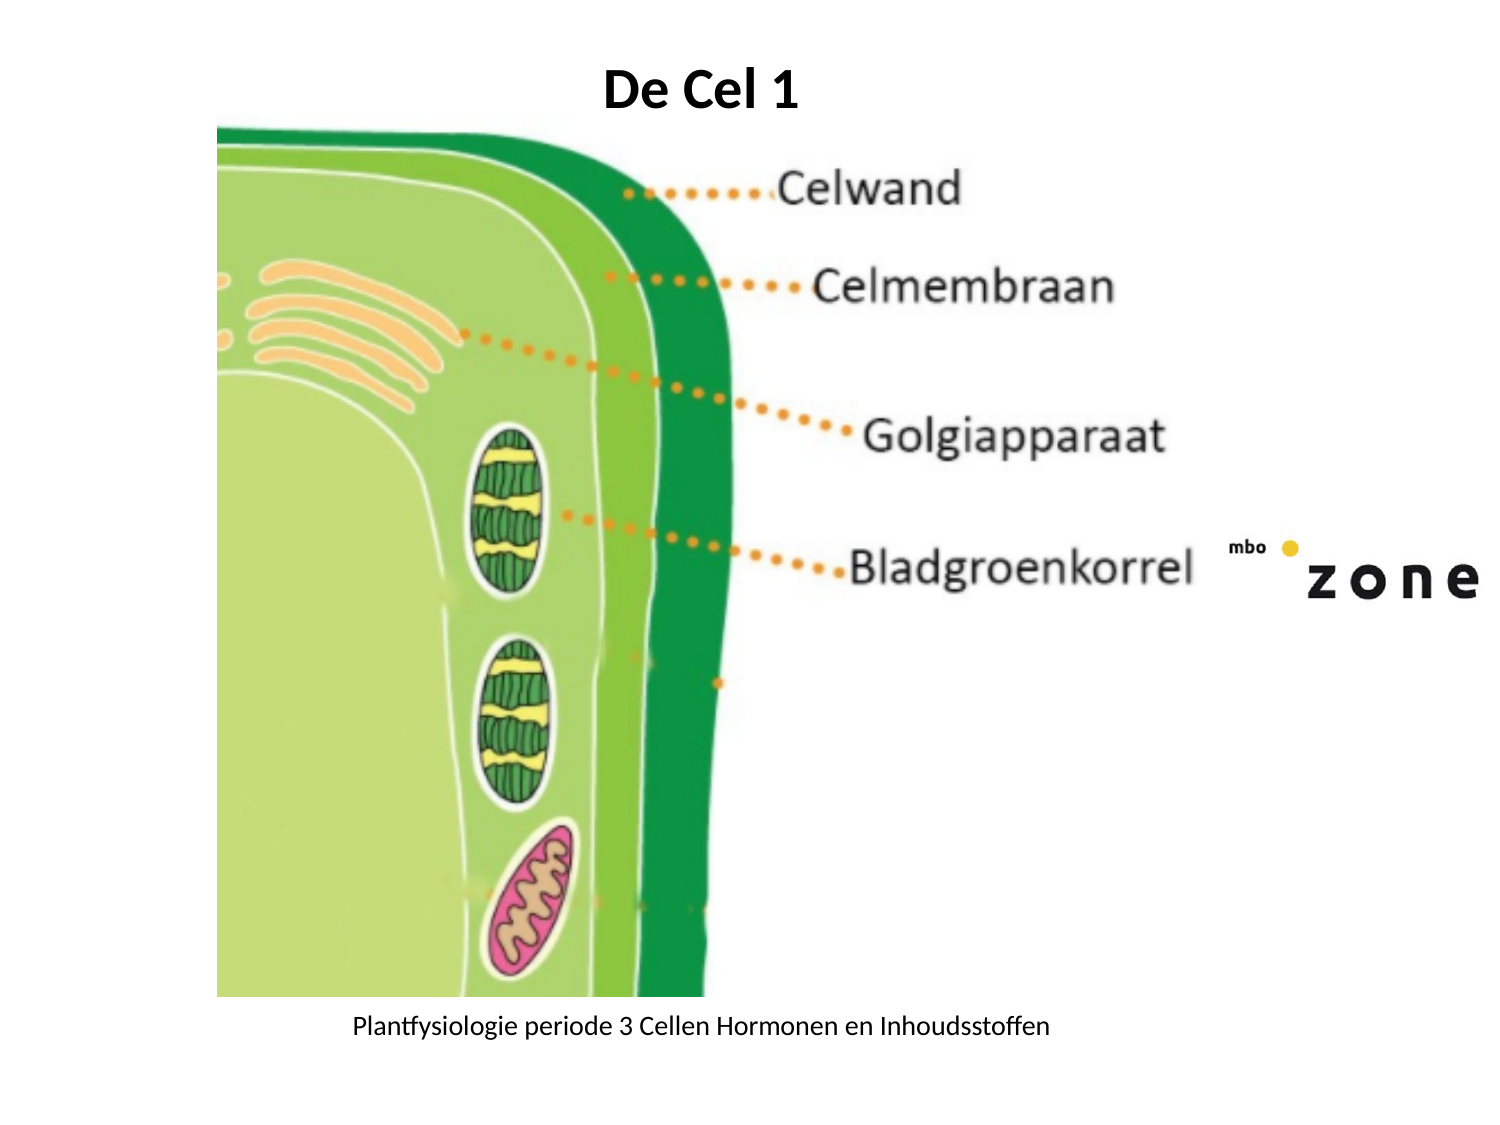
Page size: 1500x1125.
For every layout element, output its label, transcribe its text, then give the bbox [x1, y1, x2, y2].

picture [217, 68, 1218, 997]
title De Cel 1 [166, 50, 1238, 191]
text_box Plantfysiologie periode 3 Cellen Hormonen en Inhoudsstoffen [275, 1005, 1129, 1049]
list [1210, 495, 1500, 630]
